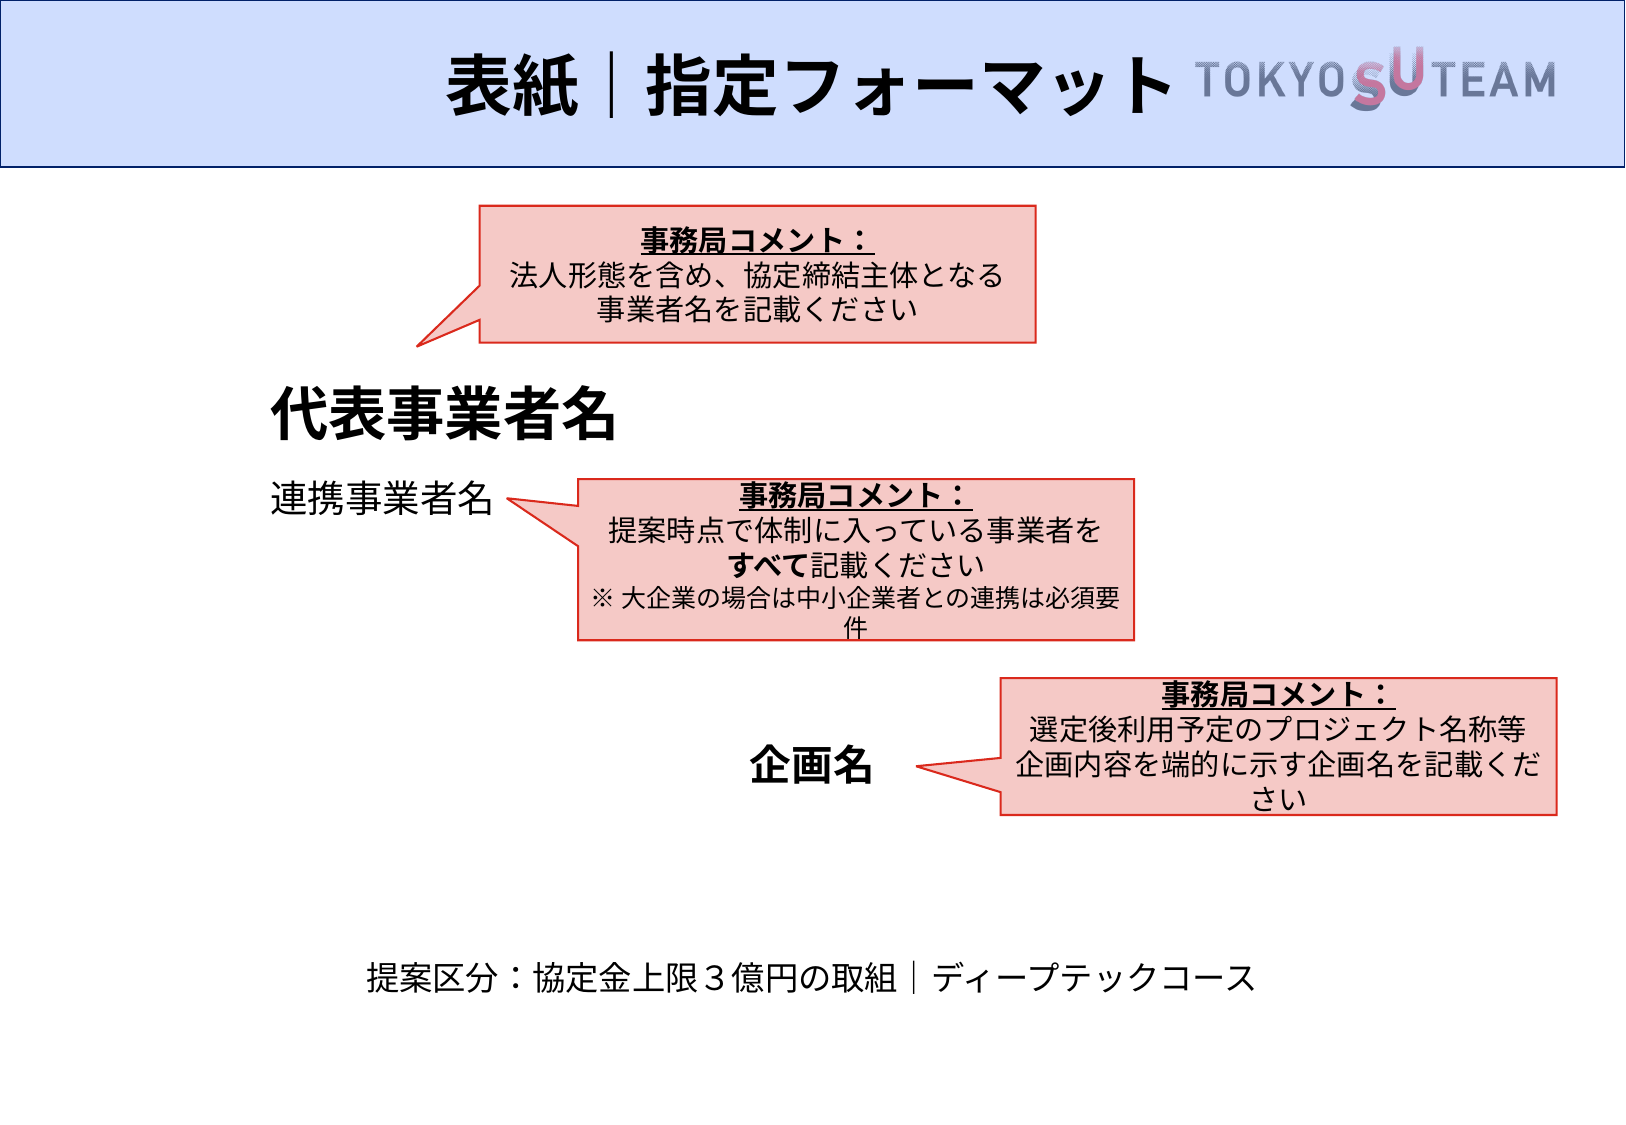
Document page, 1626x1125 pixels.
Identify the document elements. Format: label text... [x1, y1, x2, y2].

text_box 企画名 [270, 687, 1000, 789]
text_box 提案区分：協定金上限３億円の取組｜ディープテックコース [353, 907, 1272, 997]
text_box 表紙｜指定フォーマット [0, 0, 1625, 167]
text_box 連携事業者名 [270, 475, 1355, 569]
text_box 事務局コメント： 提案時点で体制に入っている事業者を すべて記載ください ※大企業の場合は中小企業者との連携は必須要件 [506, 479, 1135, 641]
picture [1194, 45, 1557, 115]
text_box 事務局コメント： 法人形態を含め、協定締結主体となる 事業者名を記載ください [416, 205, 1036, 347]
text_box 事務局コメント： 選定後利用予定のプロジェクト名称等 企画内容を端的に示す企画名を記載ください [916, 678, 1557, 816]
title 代表事業者名 [270, 345, 1355, 447]
